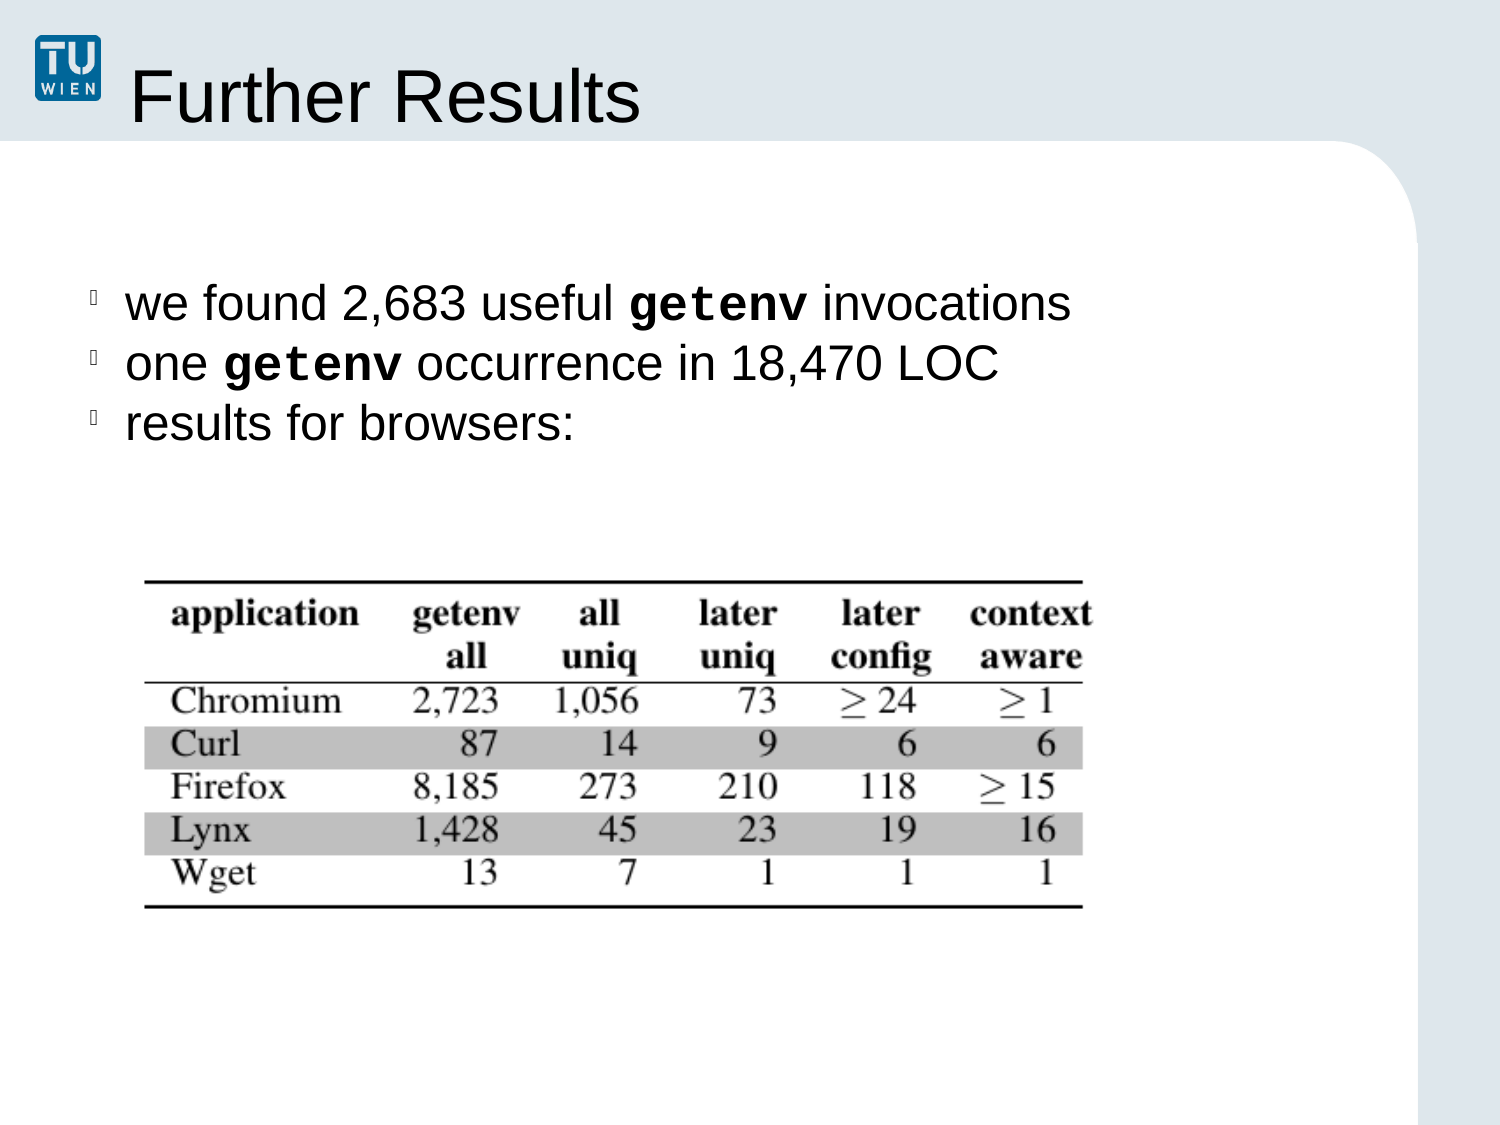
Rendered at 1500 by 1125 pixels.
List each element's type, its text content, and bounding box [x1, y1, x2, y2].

picture [72, 83, 78, 94]
text_box we found 2,683 useful getenv invocations one getenv occurrence in 18,470 LOC results for browsers: [74, 262, 1425, 1005]
picture [90, 83, 94, 94]
picture [129, 554, 1107, 934]
picture [69, 42, 80, 74]
picture [50, 51, 56, 74]
picture [0, 140, 1419, 1125]
text_box Further Results [129, 44, 1347, 140]
picture [42, 83, 46, 94]
picture [47, 85, 53, 94]
picture [41, 42, 64, 48]
picture [83, 42, 94, 74]
